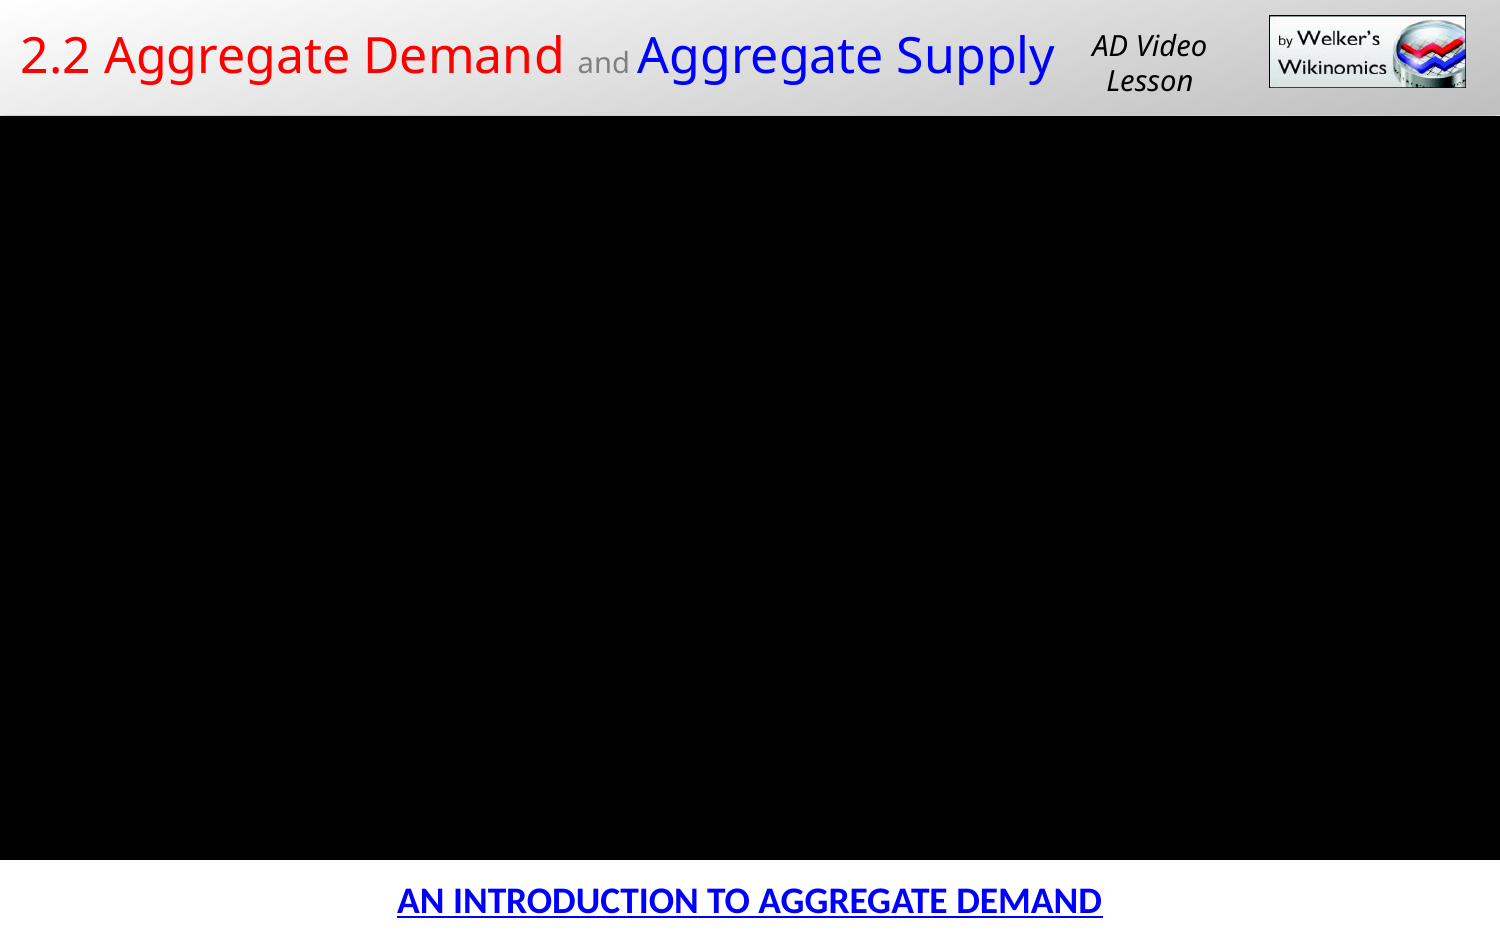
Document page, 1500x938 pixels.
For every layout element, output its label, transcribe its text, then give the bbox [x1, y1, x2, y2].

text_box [0, 0, 1500, 115]
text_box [0, 115, 1500, 861]
text_box AN INTRODUCTION TO AGGREGATE DEMAND [382, 870, 1118, 929]
